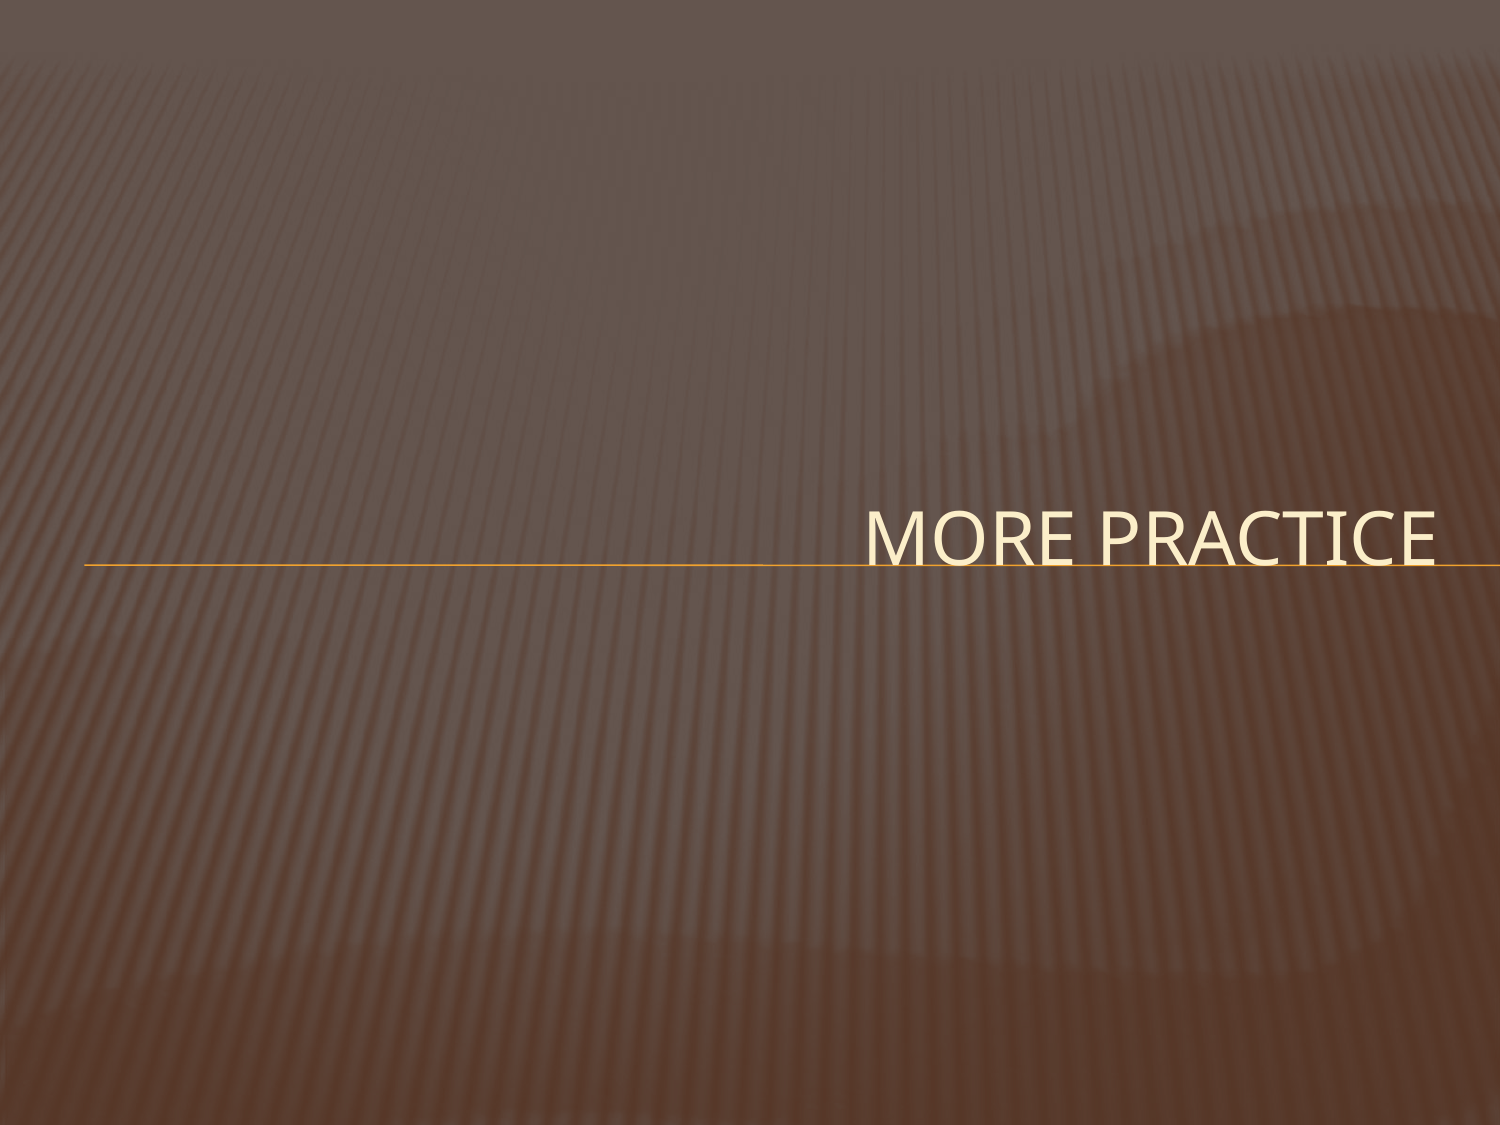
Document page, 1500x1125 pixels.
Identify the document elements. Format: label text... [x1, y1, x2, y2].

title More Practice [29, 483, 1455, 678]
